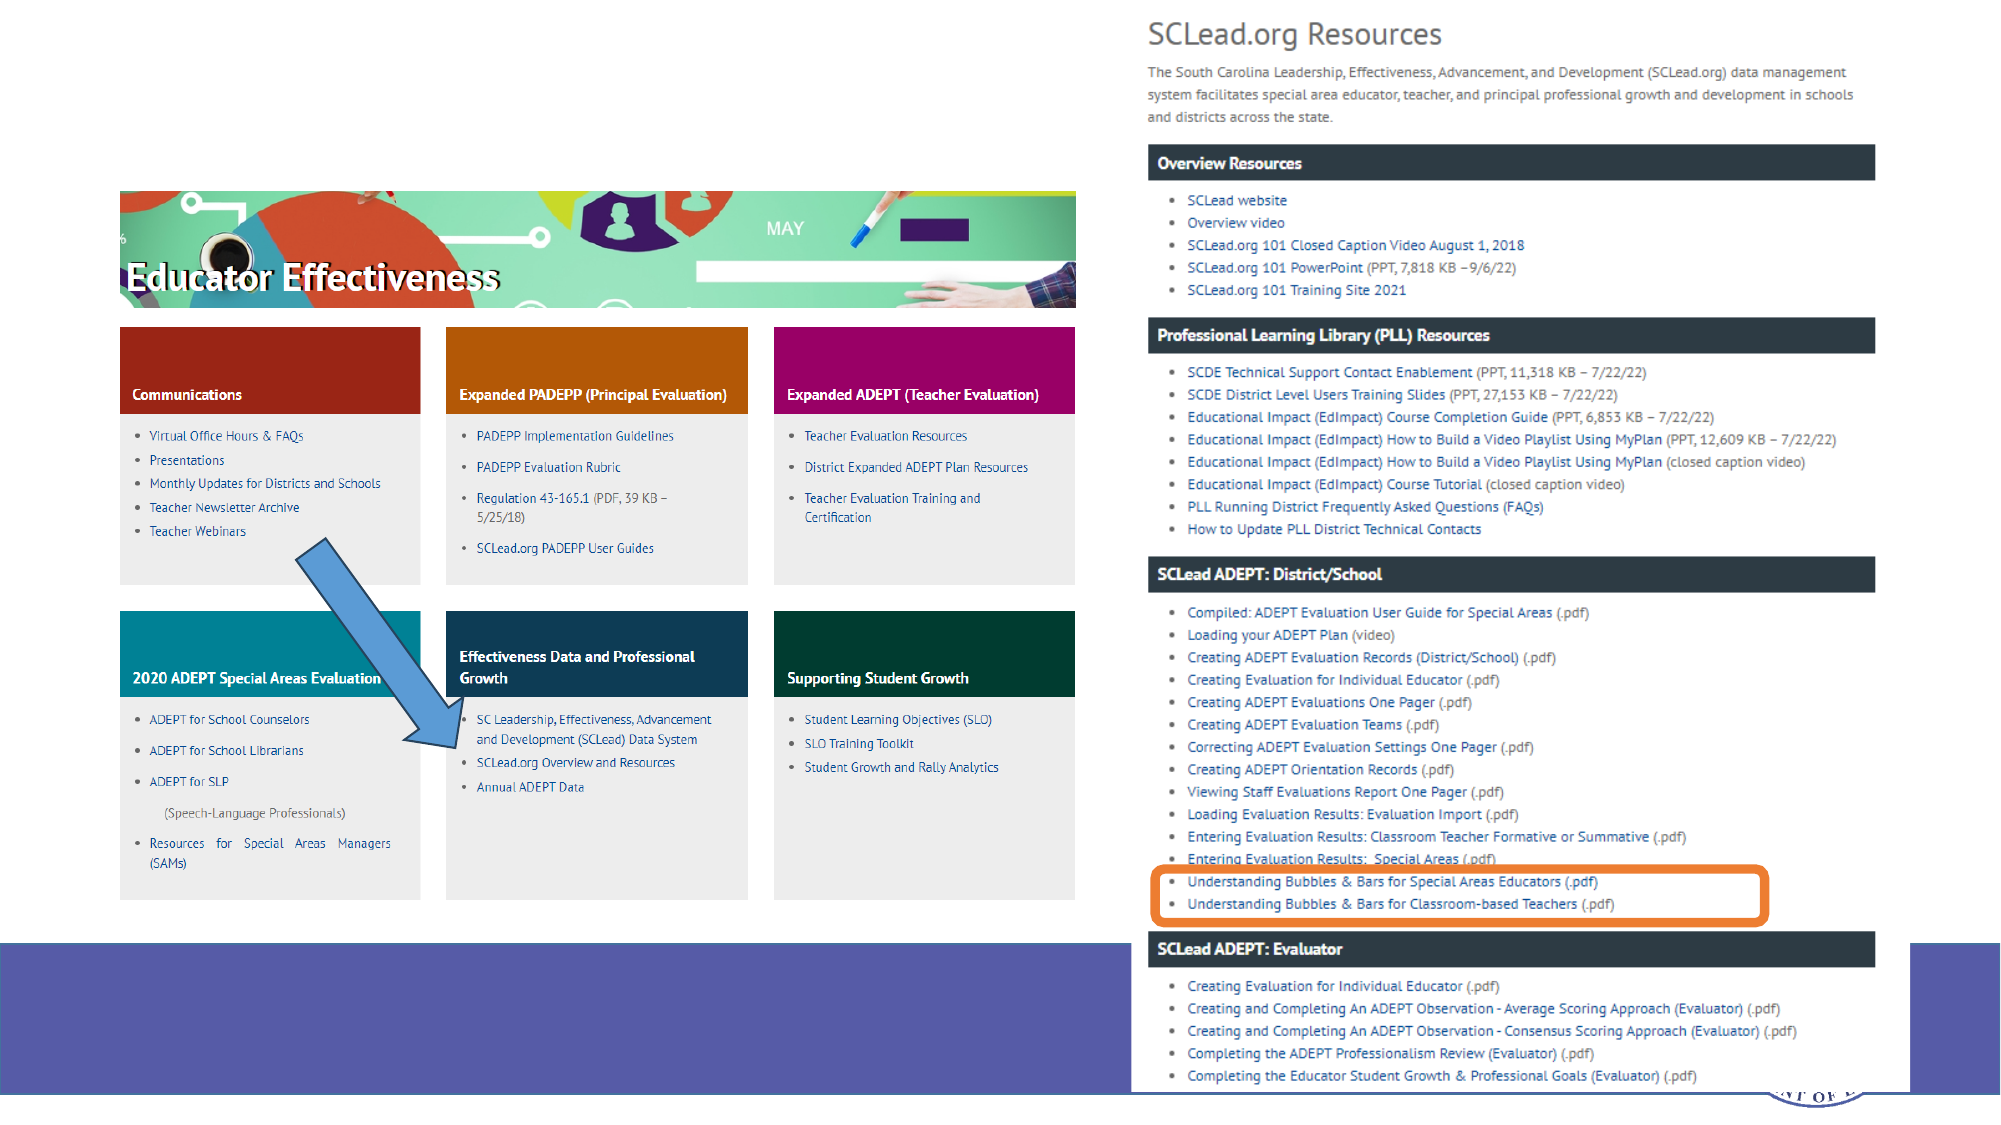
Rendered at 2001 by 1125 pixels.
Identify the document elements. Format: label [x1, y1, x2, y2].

picture [1131, 0, 1911, 1109]
list [84, 191, 1131, 907]
